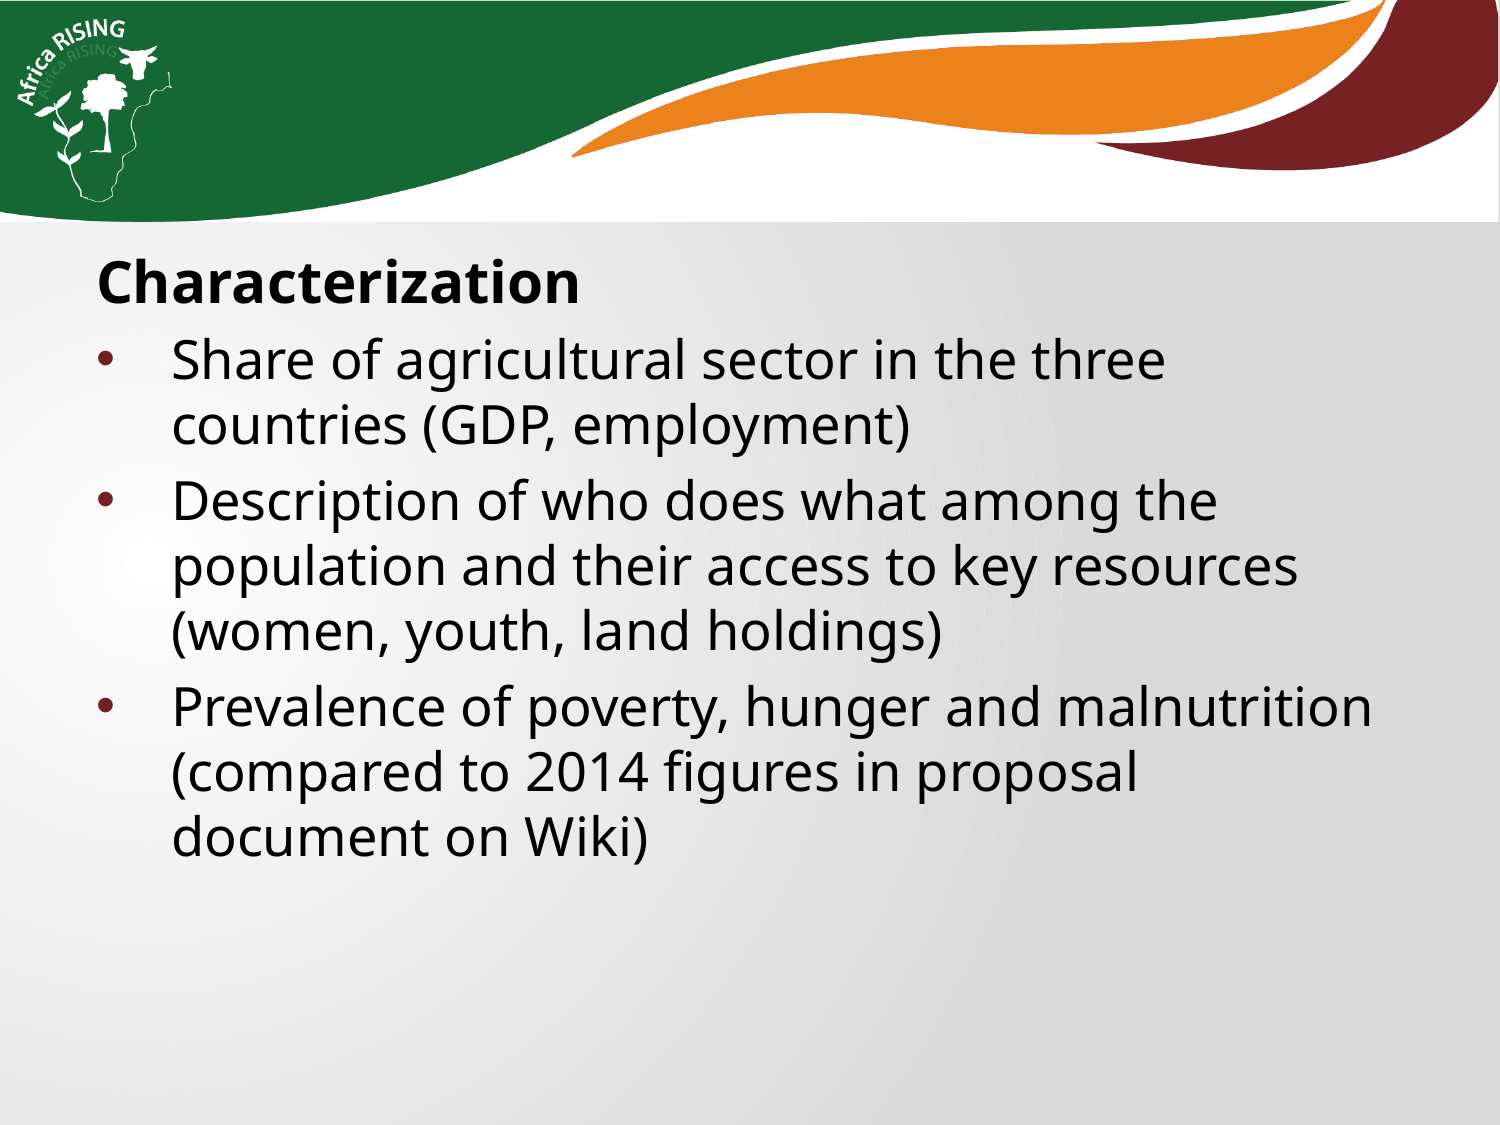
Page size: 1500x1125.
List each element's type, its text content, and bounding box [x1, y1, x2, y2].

picture [0, 0, 1499, 222]
list Characterization Share of agricultural sector in the three countries (GDP, employment) Description of who does what among the population and their access to key resources (women, youth, land holdings) Prevalence of poverty, hunger and malnutrition (compared to 2014 figures in proposal document on Wiki) [62, 237, 1413, 1013]
